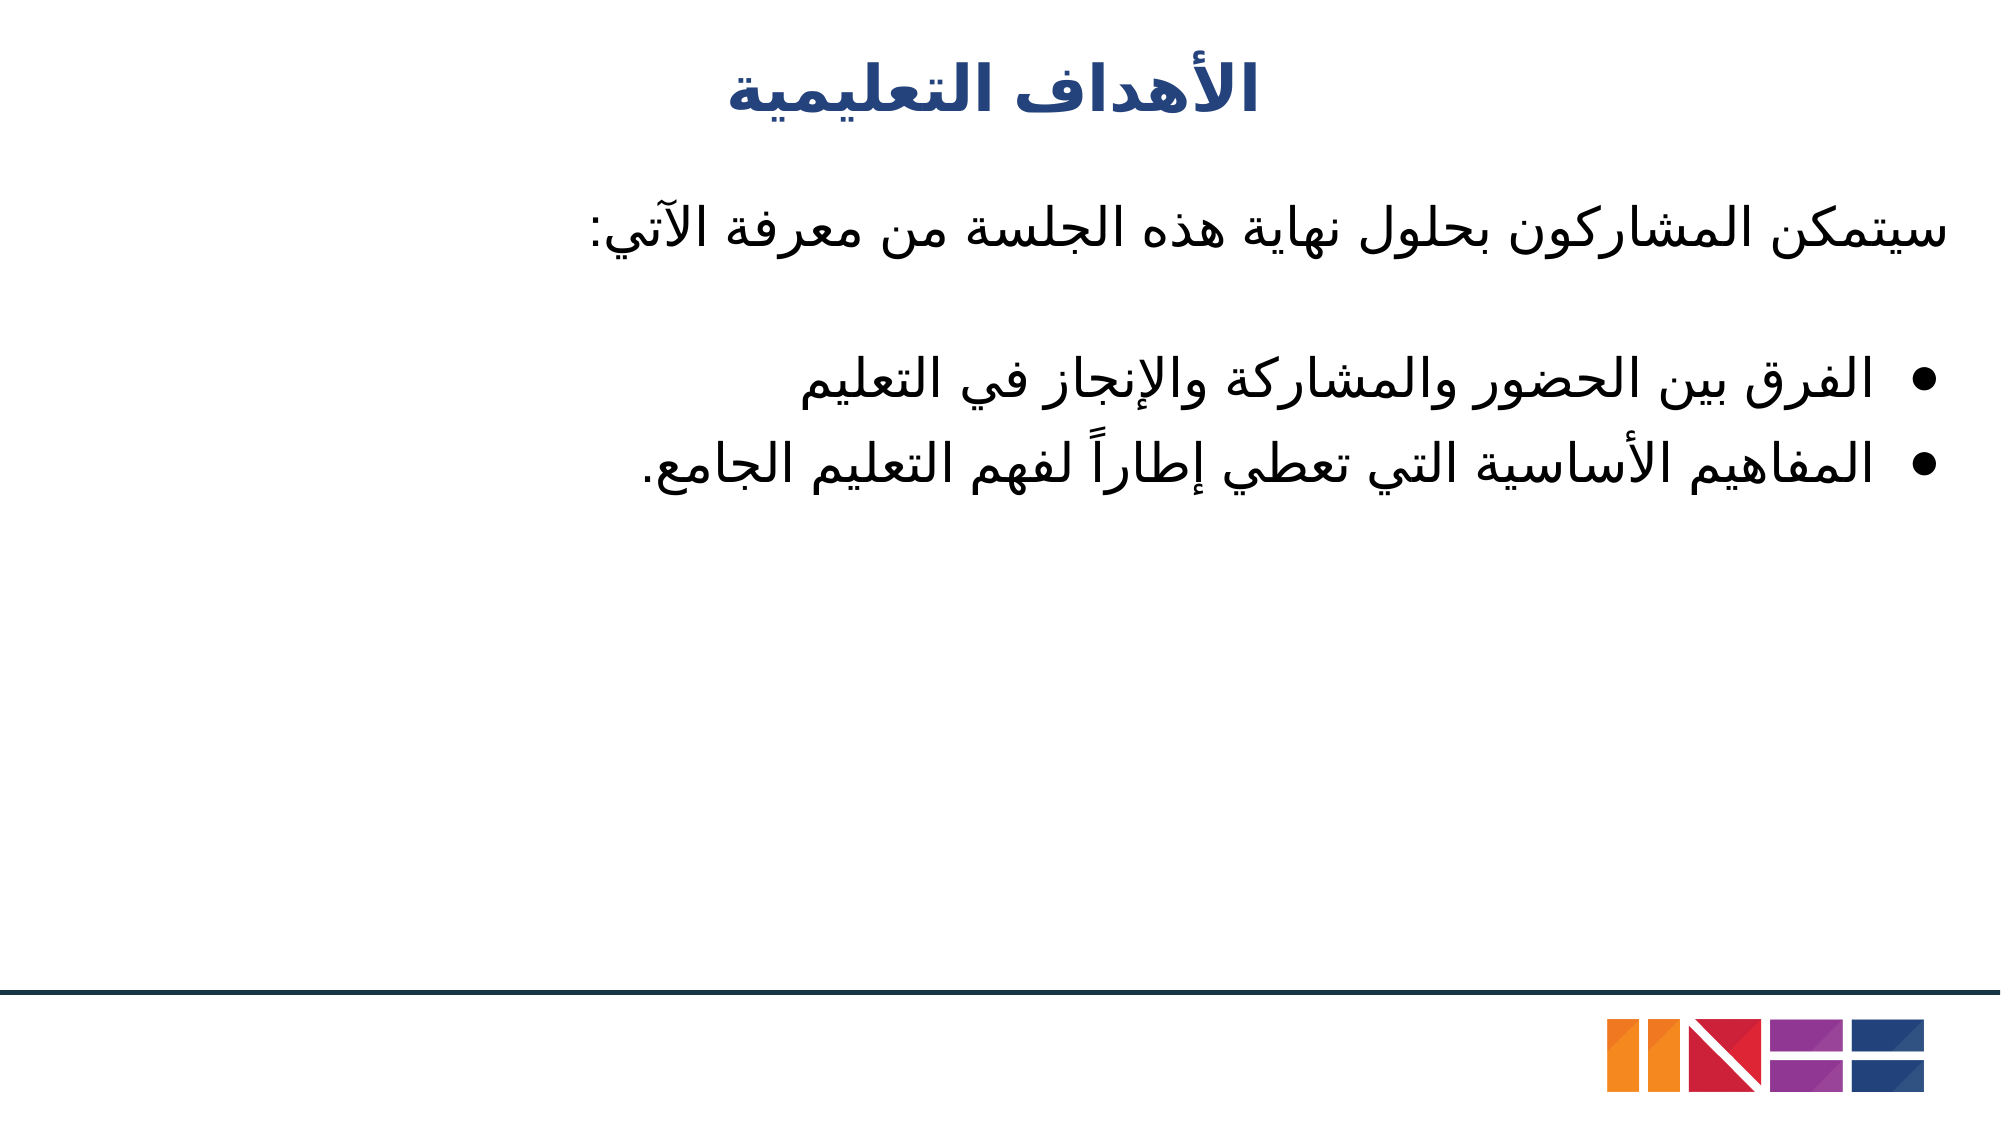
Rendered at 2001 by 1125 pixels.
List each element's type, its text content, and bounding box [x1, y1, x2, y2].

title الأهداف التعليمية [31, 28, 1957, 145]
picture [1607, 1019, 1924, 1092]
list سيتمكن المشاركون بحلول نهاية هذه الجلسة من معرفة الآتي: الفرق بين الحضور والمشاركة والإنجاز في التعليم المفاهيم الأساسية التي تعطي إطاراً لفهم التعليم الجامع. [31, 172, 1971, 935]
